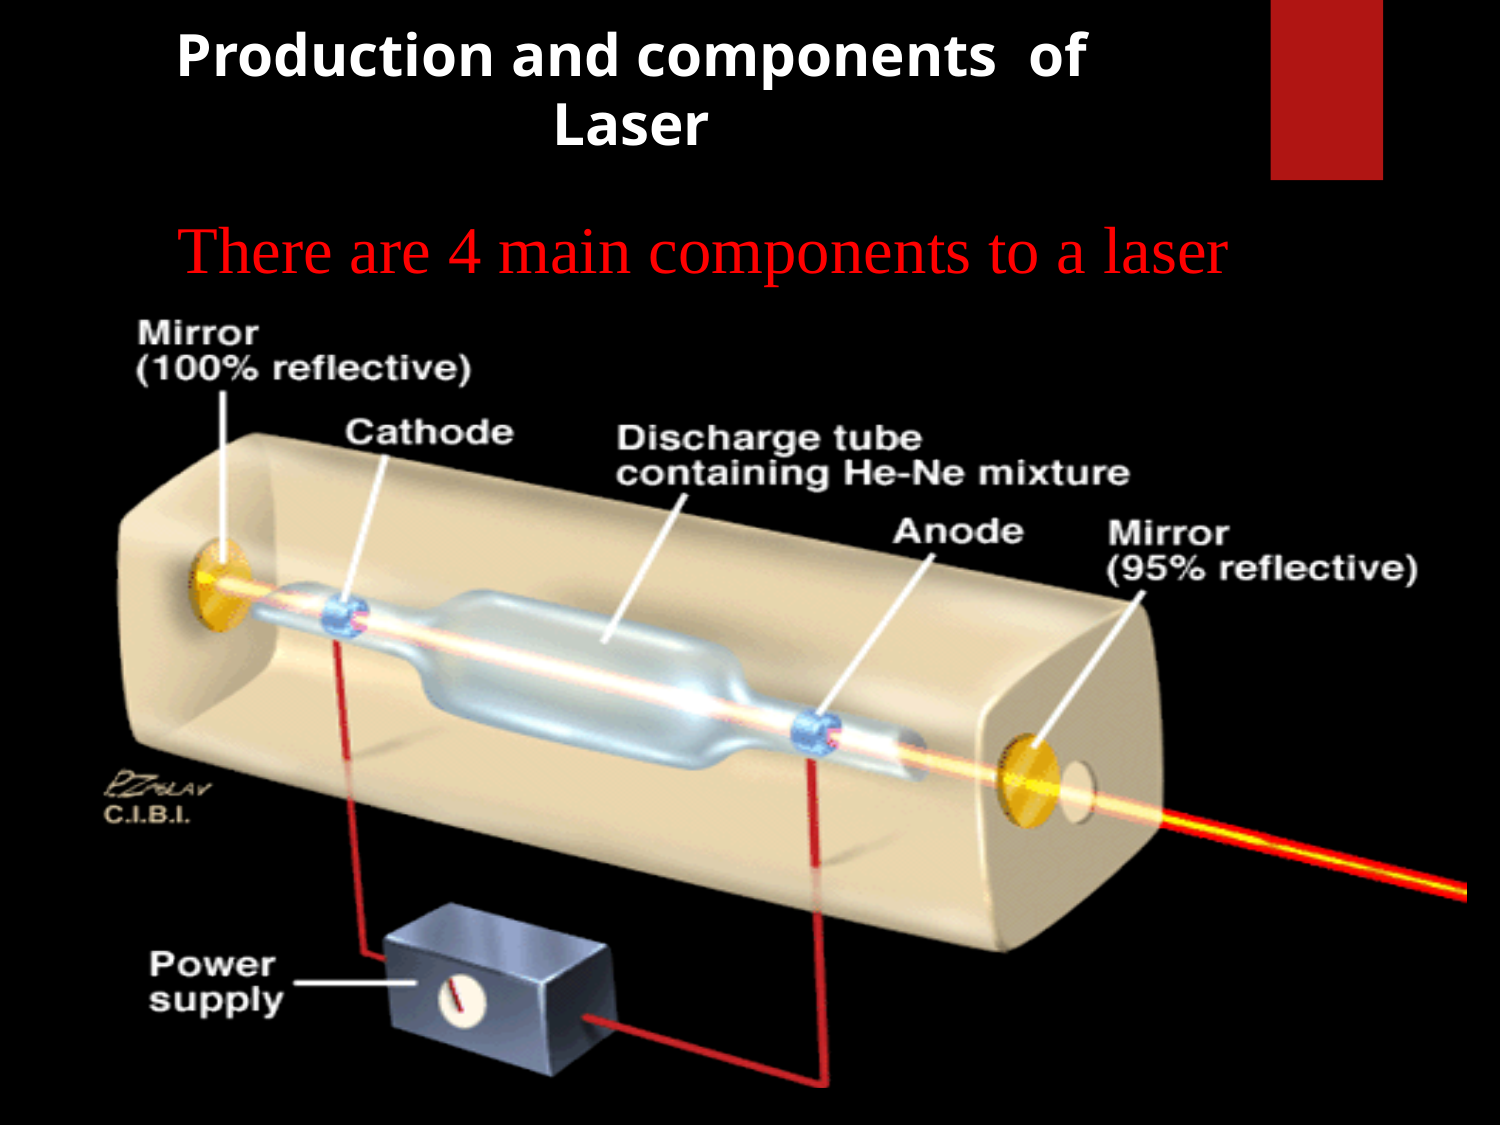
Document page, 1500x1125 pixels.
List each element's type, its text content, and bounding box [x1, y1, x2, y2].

text_box There are 4 main components to a laser [162, 199, 1363, 294]
picture [36, 295, 1487, 1088]
title Production and components of Laser [87, 10, 1175, 136]
